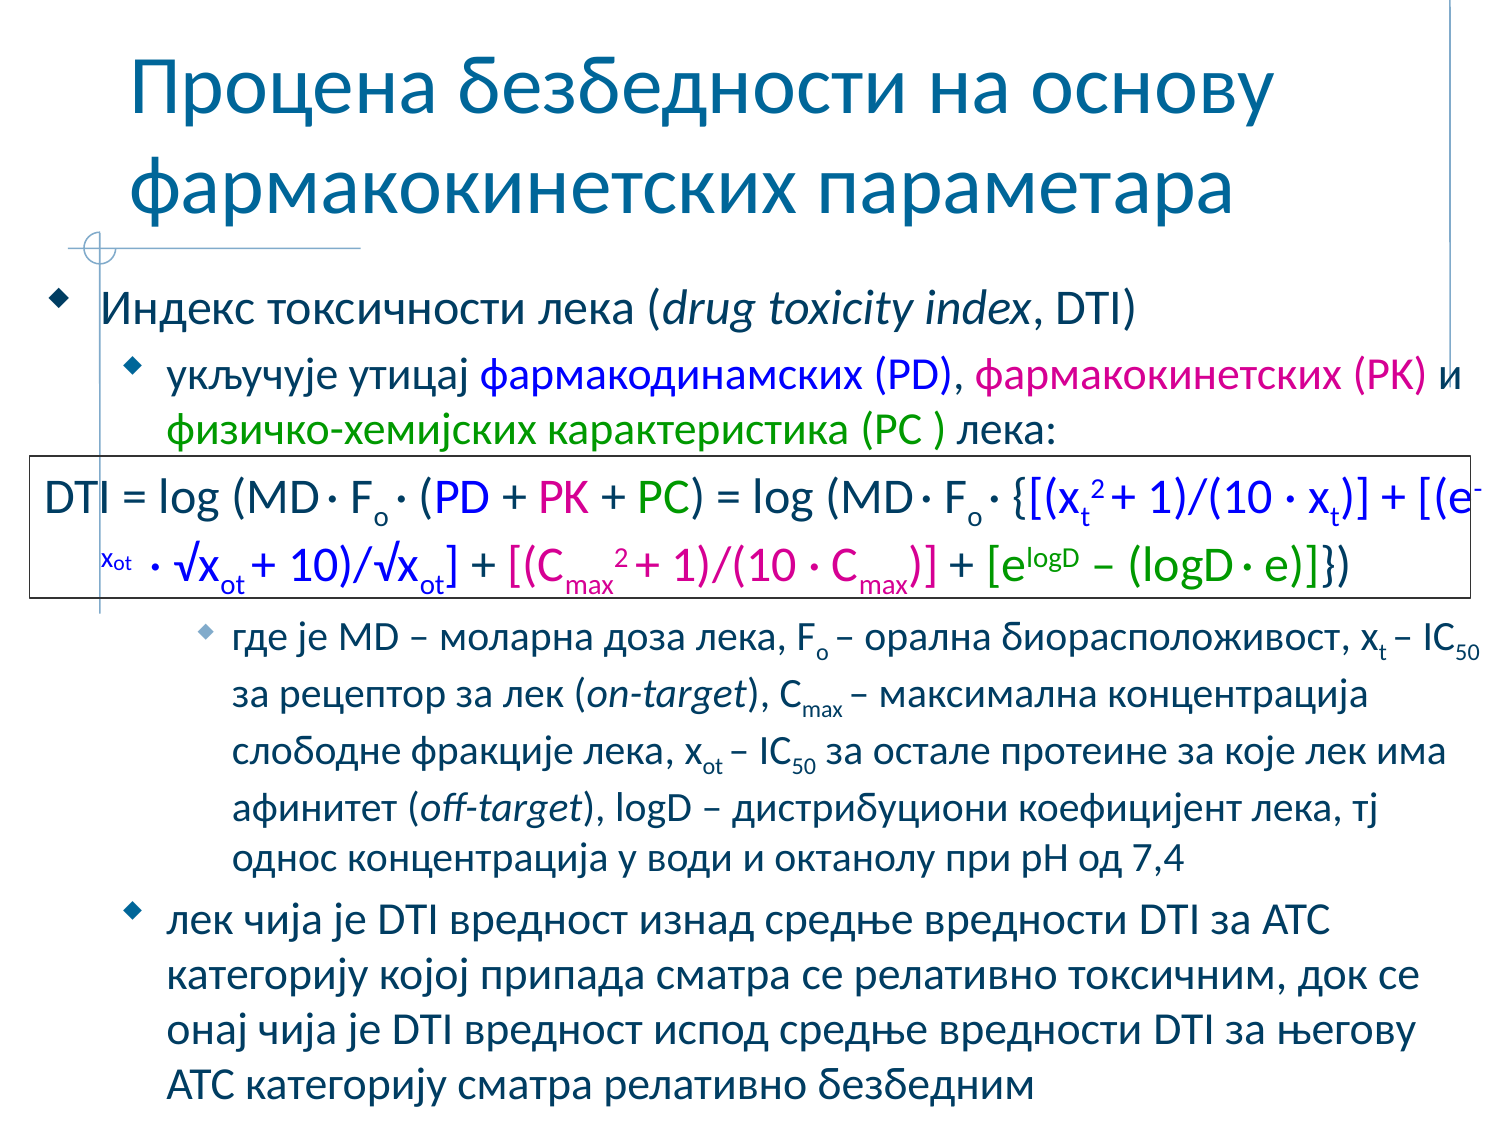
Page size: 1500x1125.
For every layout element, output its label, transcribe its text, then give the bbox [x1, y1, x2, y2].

title Процена безбедности на основу фармакокинетских параметара [113, 49, 1436, 238]
text_box [29, 456, 1471, 598]
list Индекс токсичности лека (drug toxicity index, DTI) укључује утицај фармакодинамских (PD), фармакокинетских (PK) и физичко-хемијских карактеристика (PC ) лека: DTI = log (MD · Fo · (PD + PK + PC) = log (MD · Fo · {[(xt2 + 1)/(10 · xt)] + [(e-xot · √xot + 10)/√xot] + [(Cmax2 + 1)/(10 · Cmax)] + [elogD – (logD · e)]}) где је MD – моларна доза лека, Fo – орална биорасположивост, xt – IC50 за рецептор за лек (on-target), Cmax – максимална концентрација слободне фракције лека, xot – IC50 за остале протеине за које лек има афинитет (off-target), logD – дистрибуциони коефицијент лека, тј однос концентрација у води и октанолу при рН од 7,4 лек чија је DTI вредност изнад средње вредности DTI за ATC категорију којој припада сматра се релативно токсичним, док се онај чија је DTI вредност испод средње вредности DTI за његову ATC категорију сматра релативно безбедним [29, 266, 1500, 1125]
